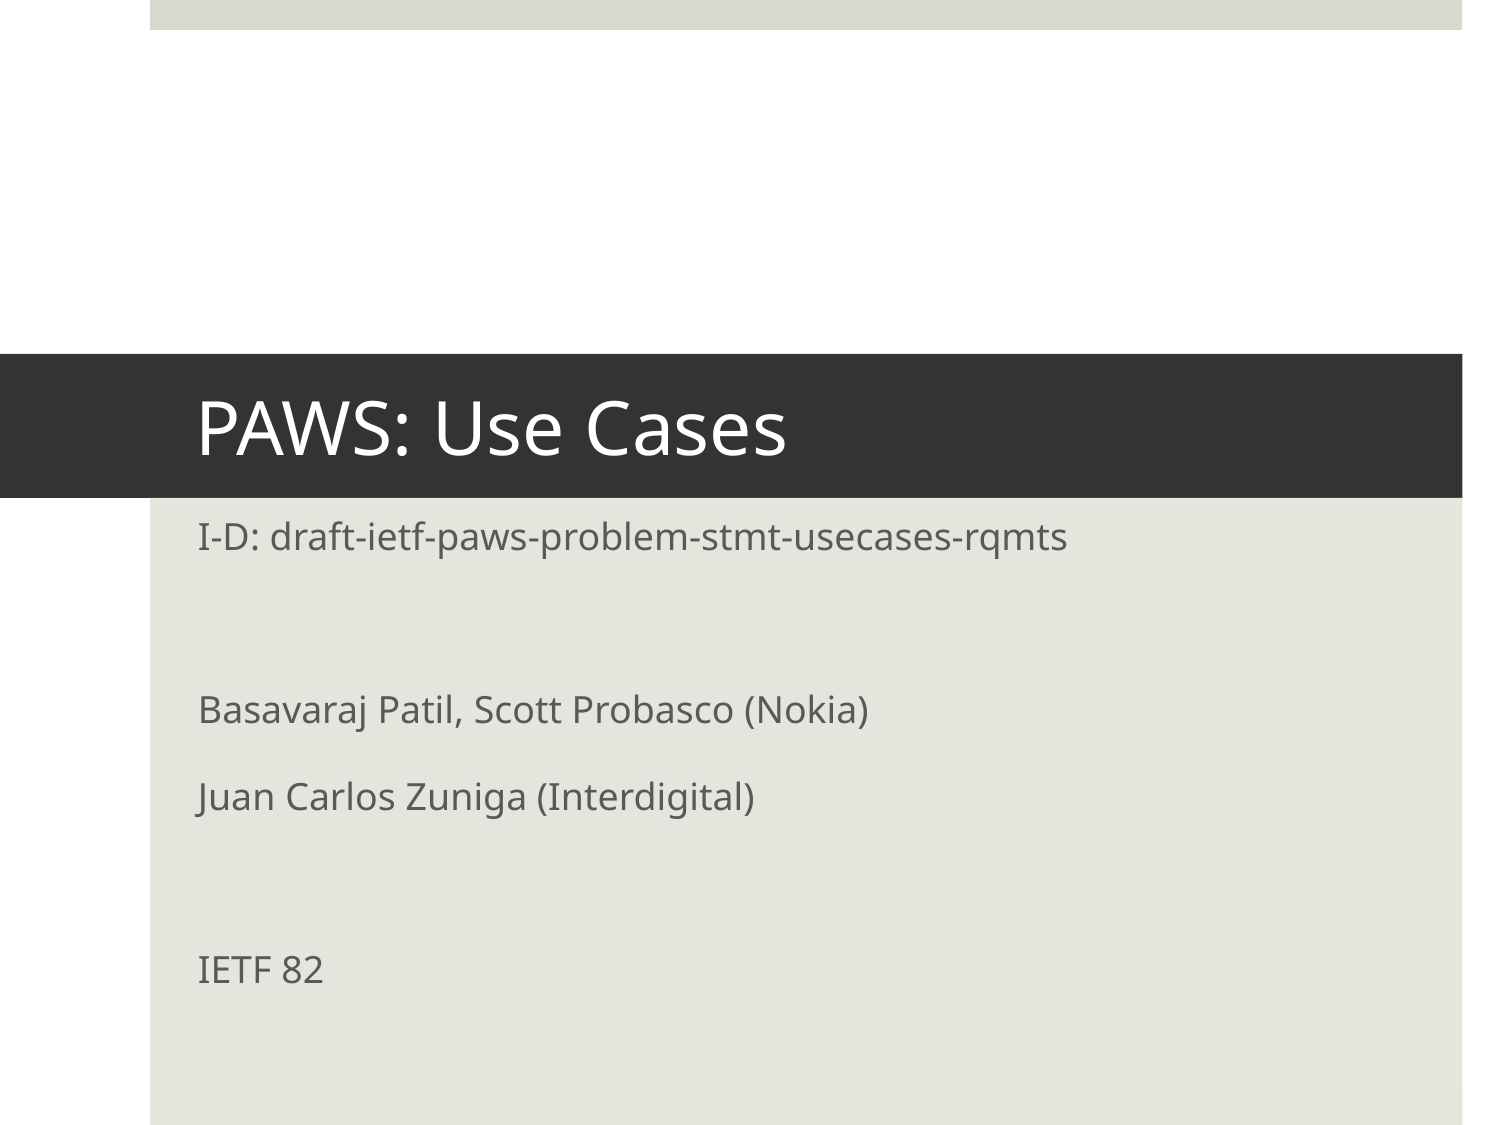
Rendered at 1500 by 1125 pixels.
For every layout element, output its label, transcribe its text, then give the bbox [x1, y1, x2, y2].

title PAWS: Use Cases [0, 353, 1463, 498]
subtitle I-D: draft-ietf-paws-problem-stmt-usecases-rqmts Basavaraj Patil, Scott Probasco (Nokia) Juan Carlos Zuniga (Interdigital) IETF 82 [150, 497, 1463, 1125]
